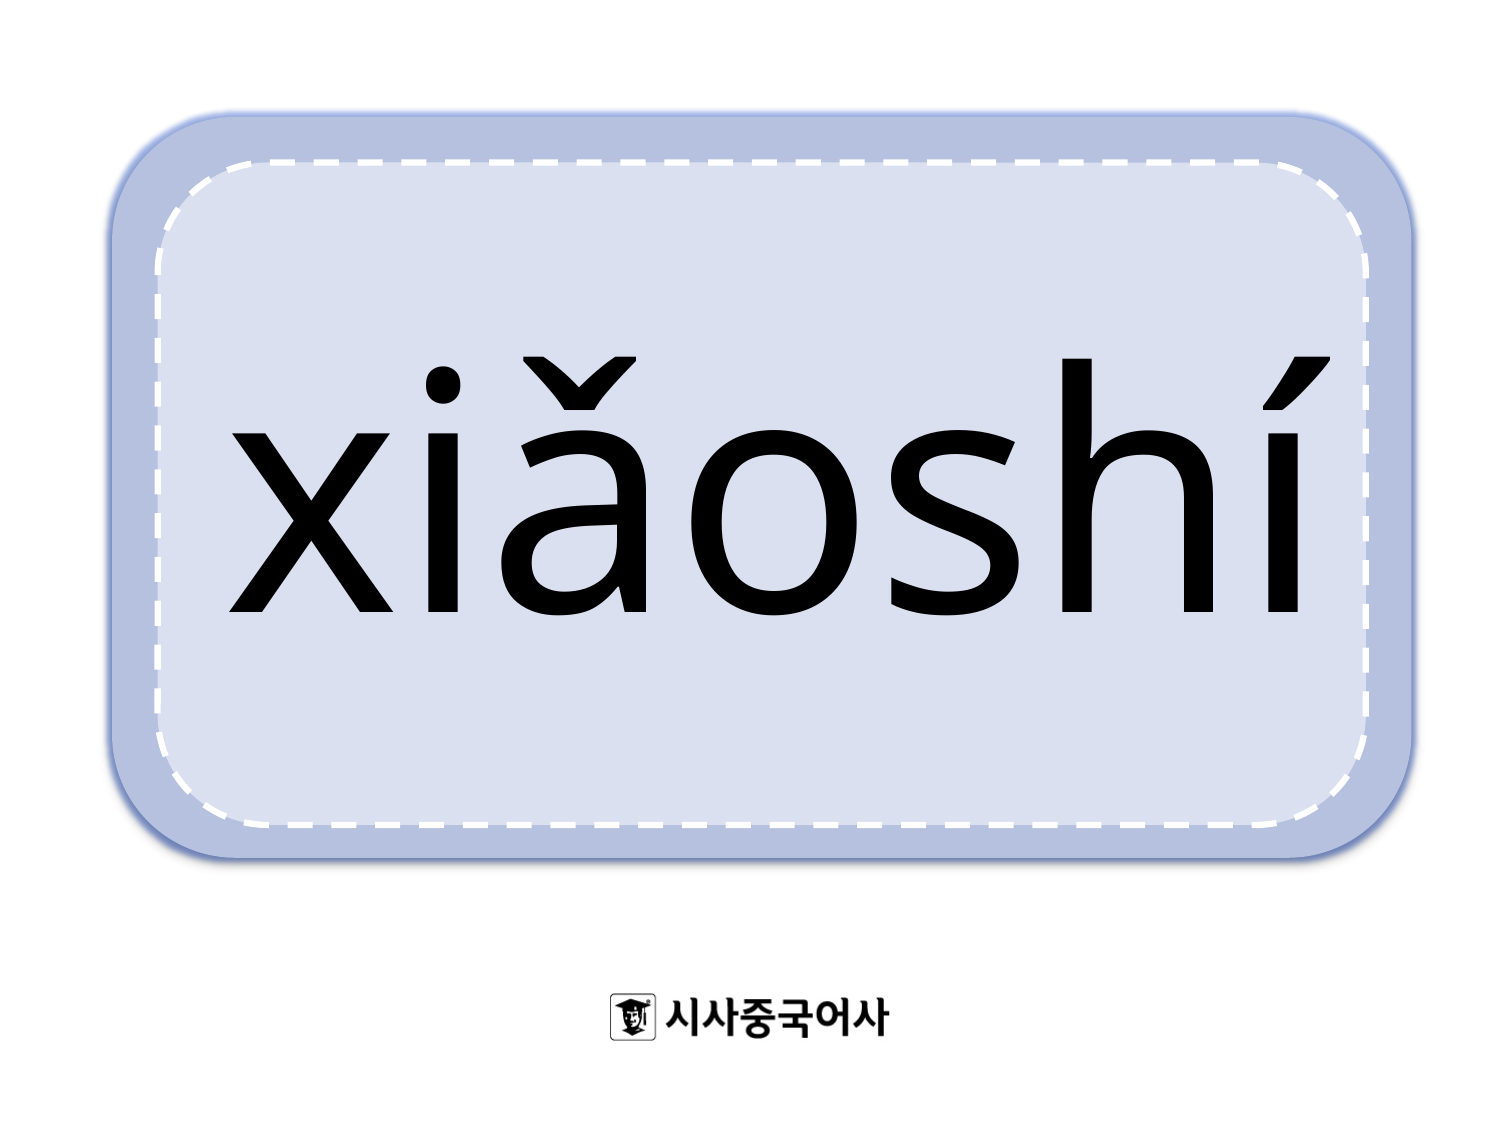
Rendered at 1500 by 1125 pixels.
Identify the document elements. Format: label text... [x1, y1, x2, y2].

text_box xiǎoshí [171, 148, 1380, 811]
picture [602, 987, 898, 1047]
